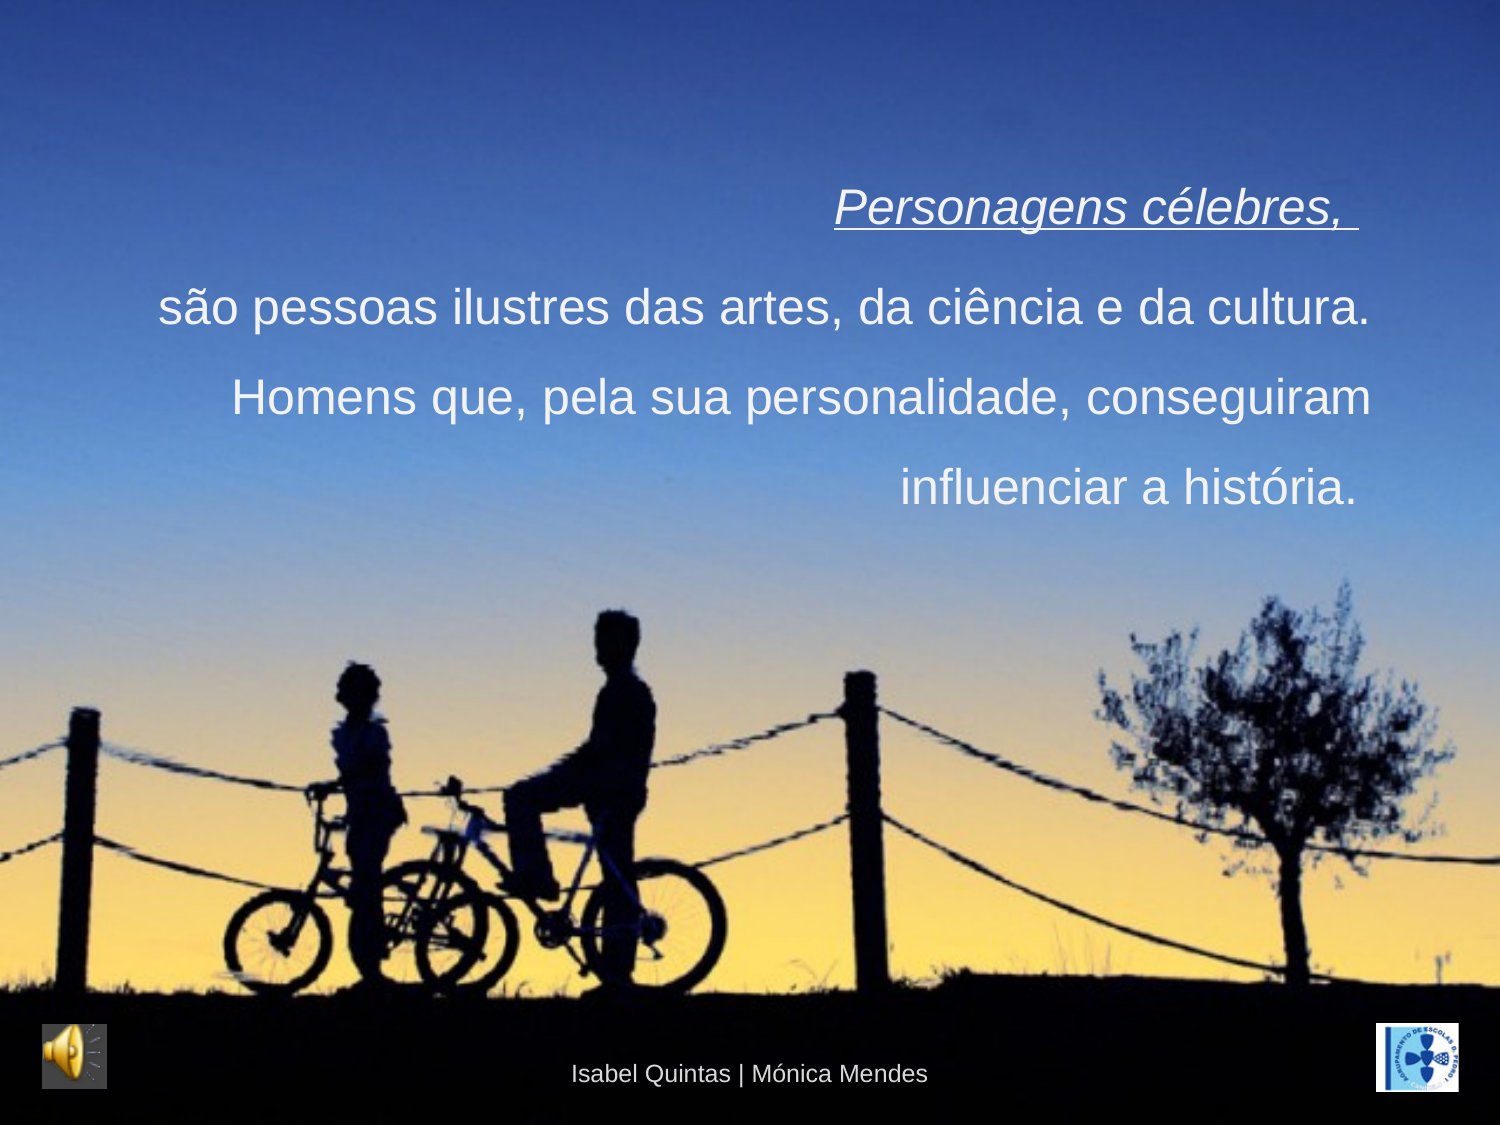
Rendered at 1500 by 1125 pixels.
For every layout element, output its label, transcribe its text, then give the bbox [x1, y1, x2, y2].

subtitle Personagens célebres, são pessoas ilustres das artes, da ciência e da cultura. Homens que, pela sua personalidade, conseguiram influenciar a história. [112, 137, 1388, 244]
footer Isabel Quintas | Mónica Mendes [512, 1042, 988, 1103]
picture [0, 0, 1500, 1125]
